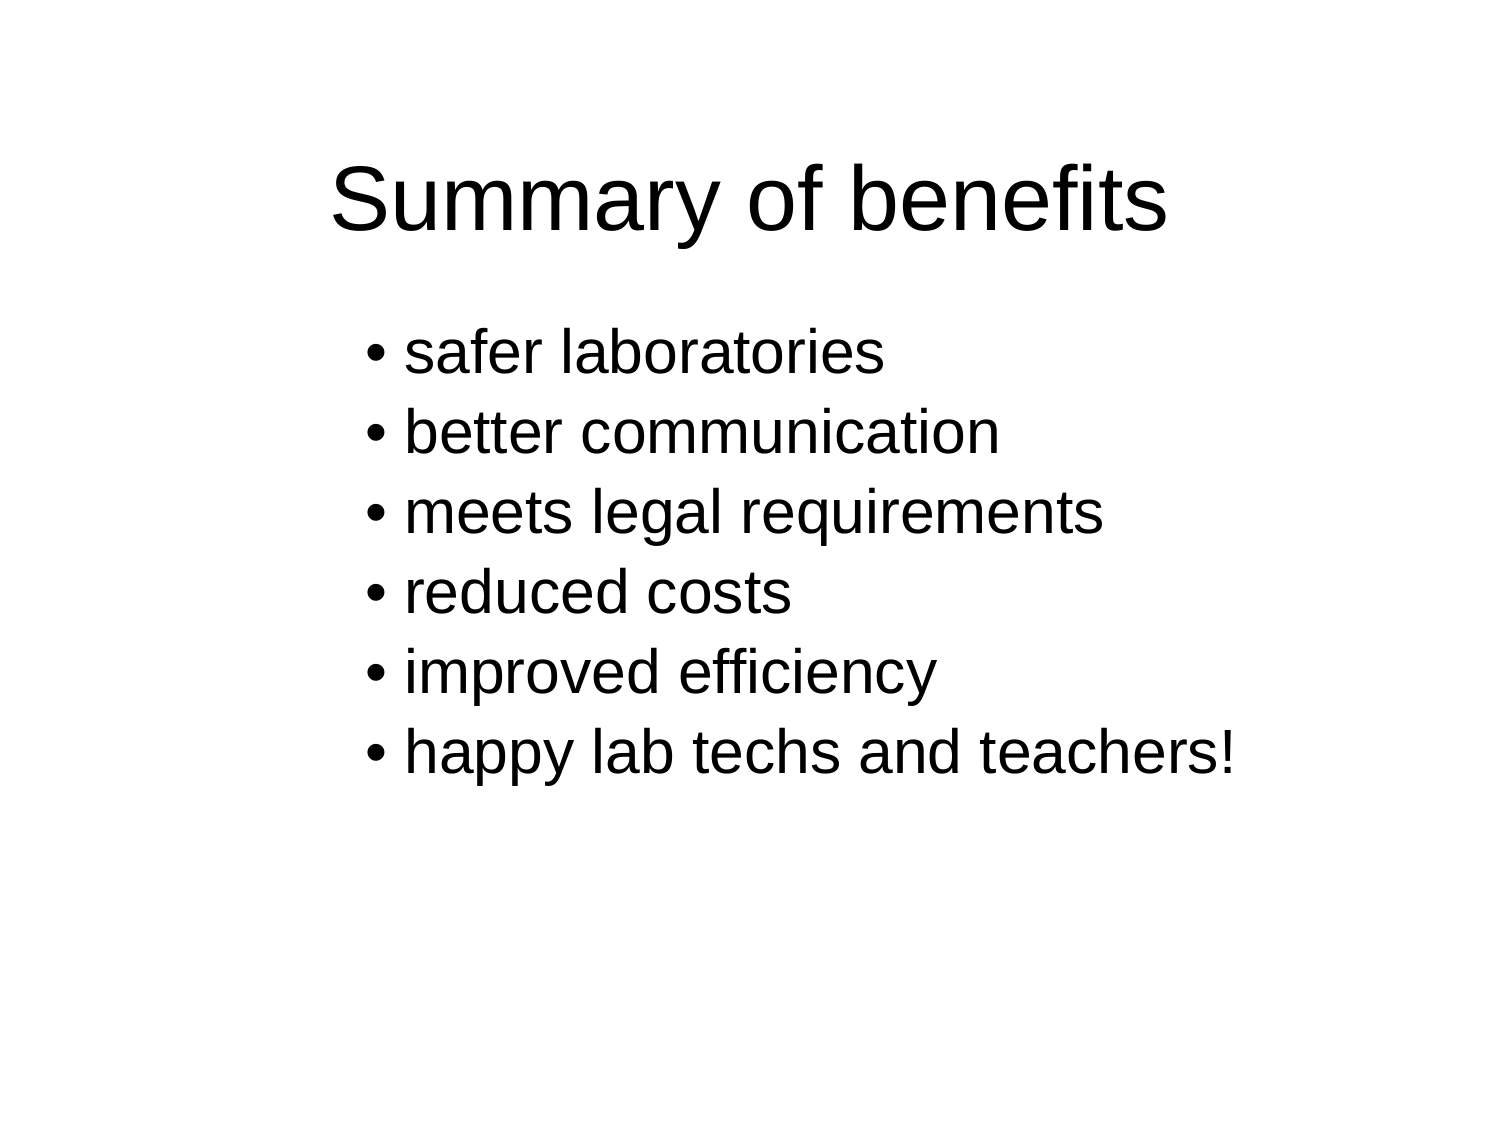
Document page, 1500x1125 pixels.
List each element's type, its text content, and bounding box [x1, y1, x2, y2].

title Summary of benefits [112, 99, 1388, 288]
list • safer laboratories • better communication • meets legal requirements • reduced costs • improved efficiency • happy lab techs and teachers! [350, 312, 1275, 1025]
